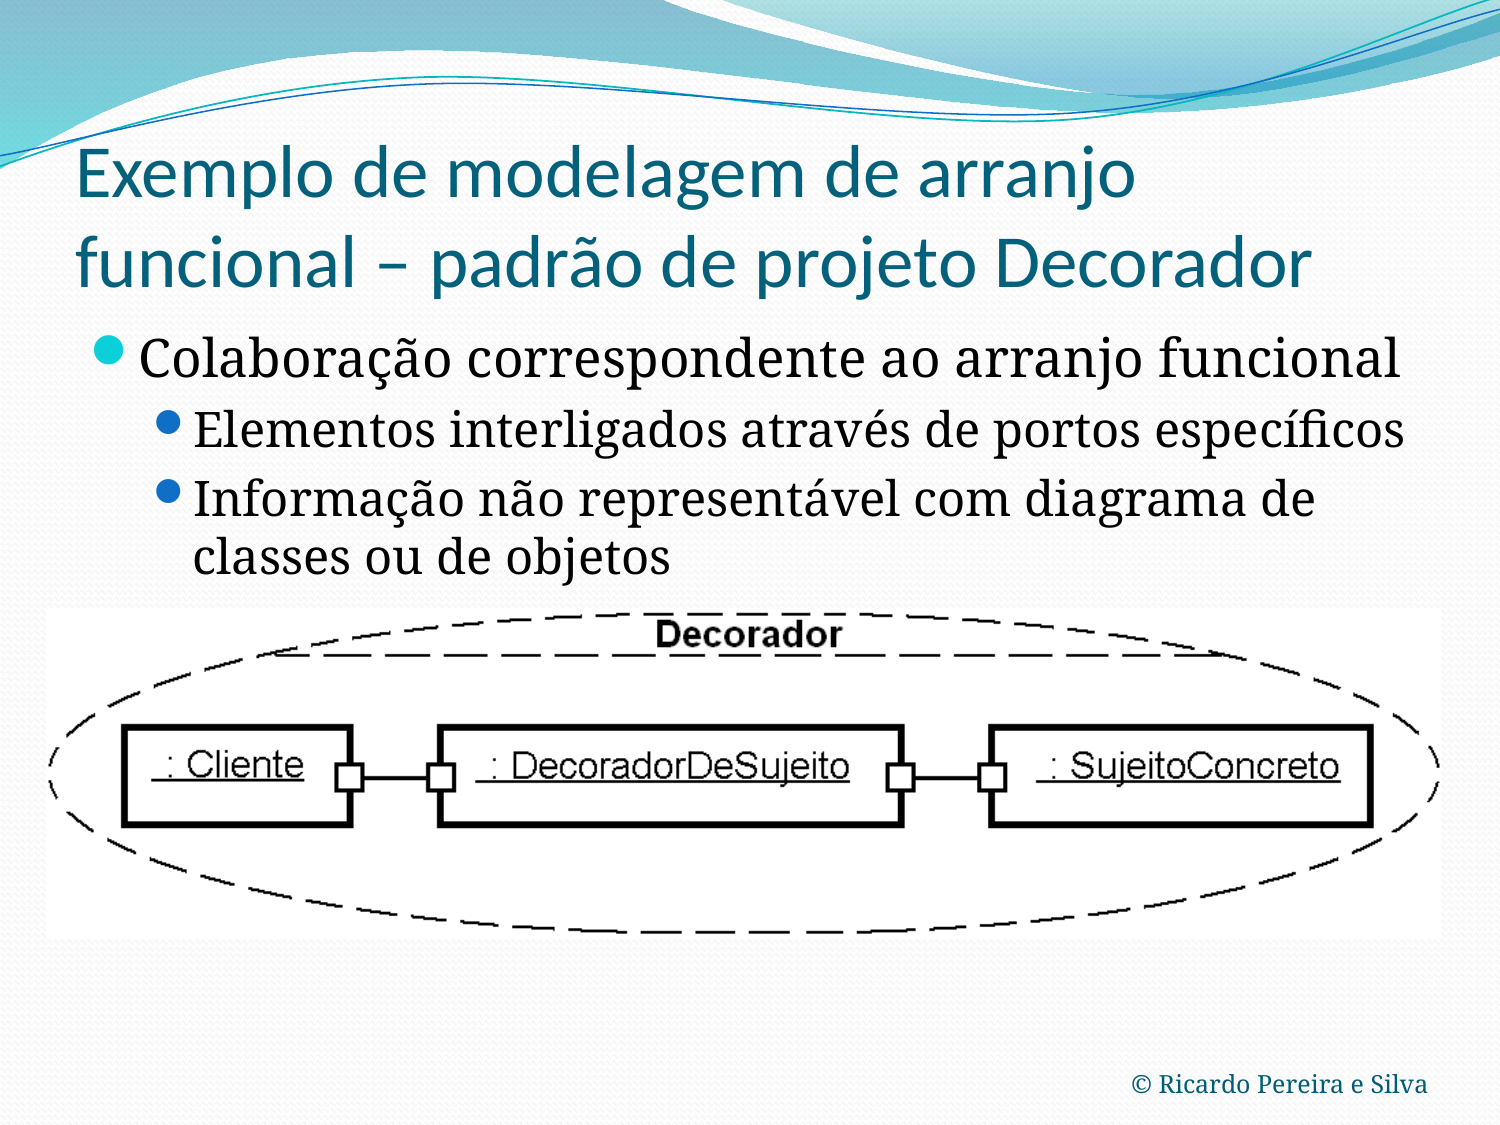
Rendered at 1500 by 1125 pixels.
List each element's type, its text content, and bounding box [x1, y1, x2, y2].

picture [46, 609, 1442, 938]
list Colaboração correspondente ao arranjo funcional Elementos interligados através de portos específicos Informação não representável com diagrama de classes ou de objetos [75, 317, 1425, 598]
footer © Ricardo Pereira e Silva [1101, 1042, 1429, 1103]
title Exemplo de modelagem de arranjo funcional – padrão de projeto Decorador [75, 115, 1425, 303]
